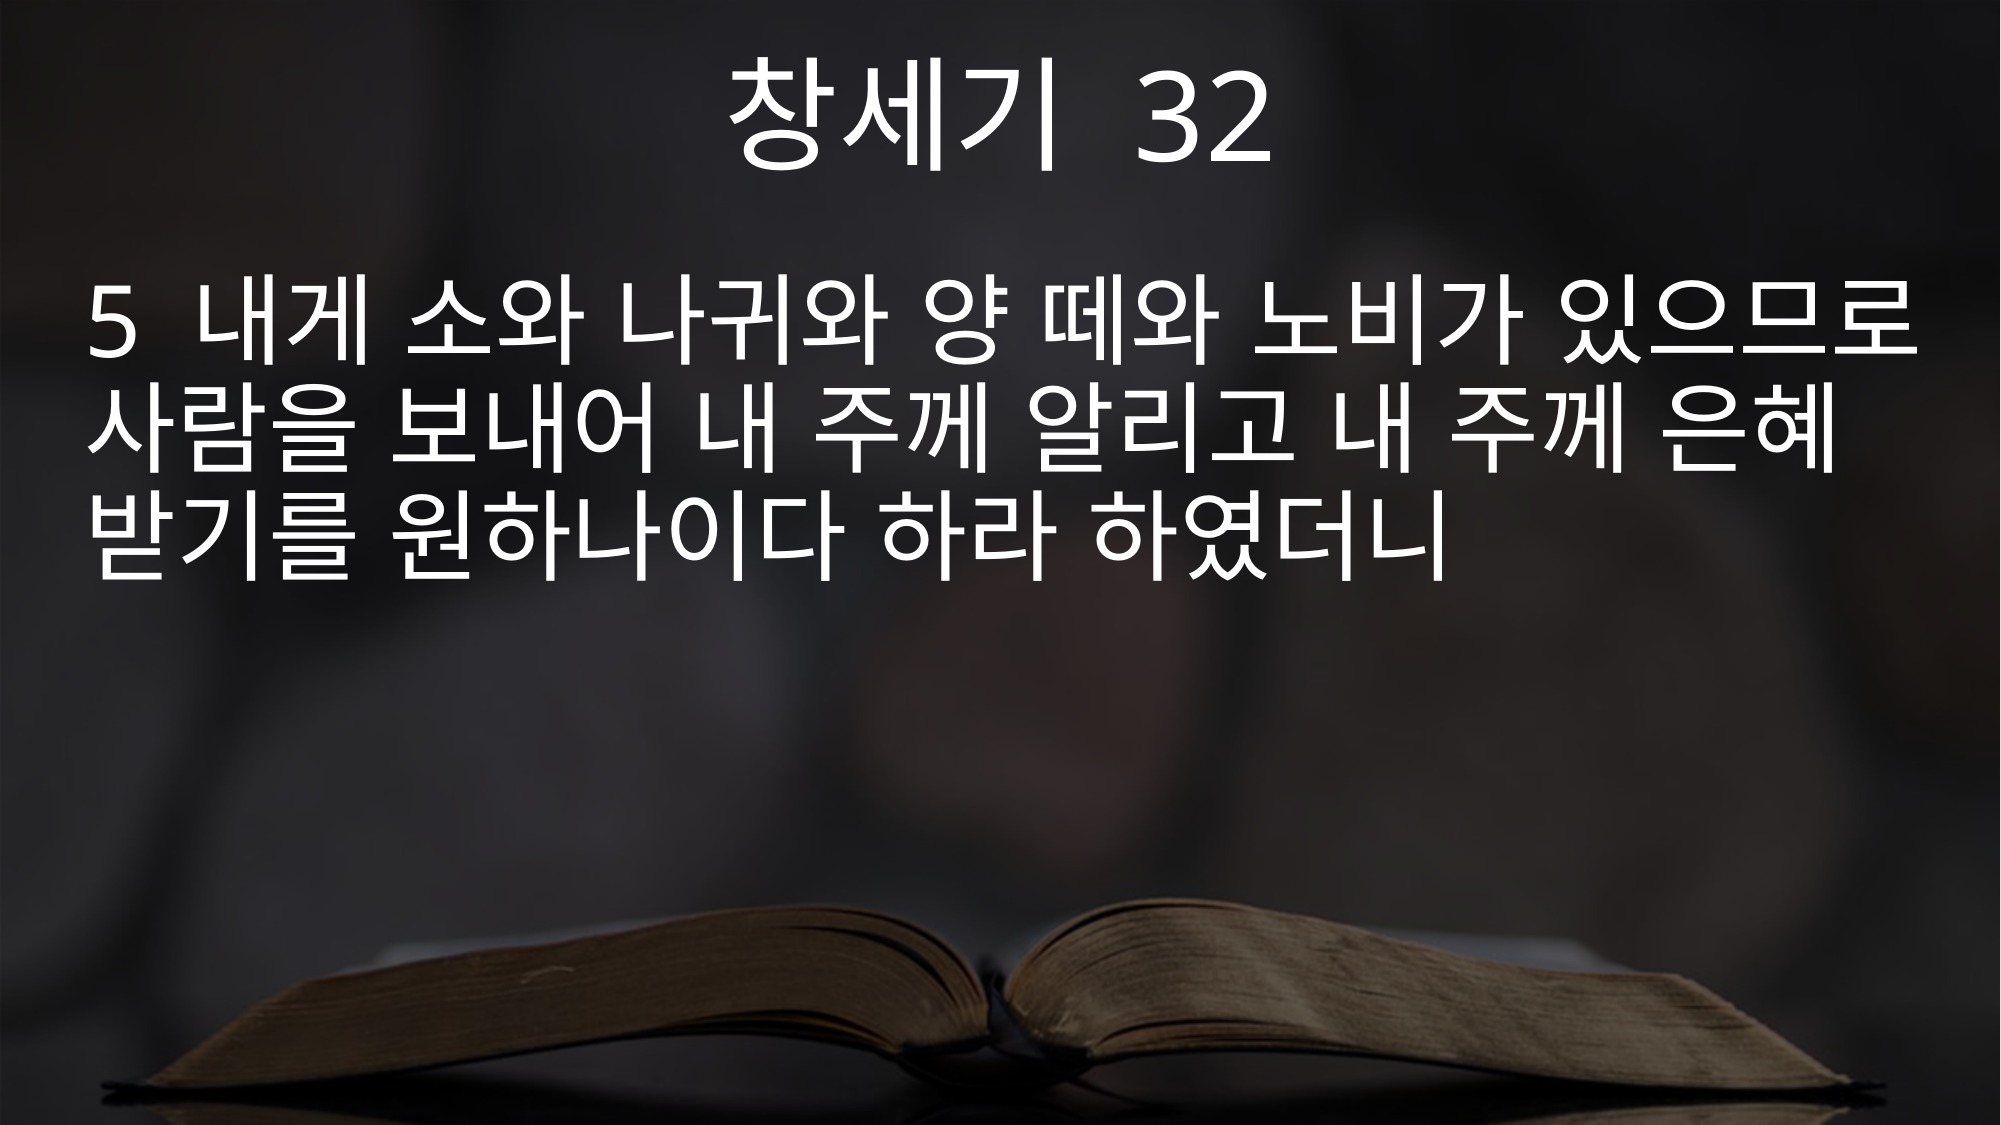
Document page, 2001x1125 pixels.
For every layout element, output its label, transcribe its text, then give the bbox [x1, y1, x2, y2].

list 5 내게 소와 나귀와 양 떼와 노비가 있으므로 사람을 보내어 내 주께 알리고 내 주께 은혜 받기를 원하나이다 하라 하였더니 [69, 263, 1953, 423]
picture [0, 0, 2001, 1125]
footer 창세기 32 [0, 32, 2000, 192]
